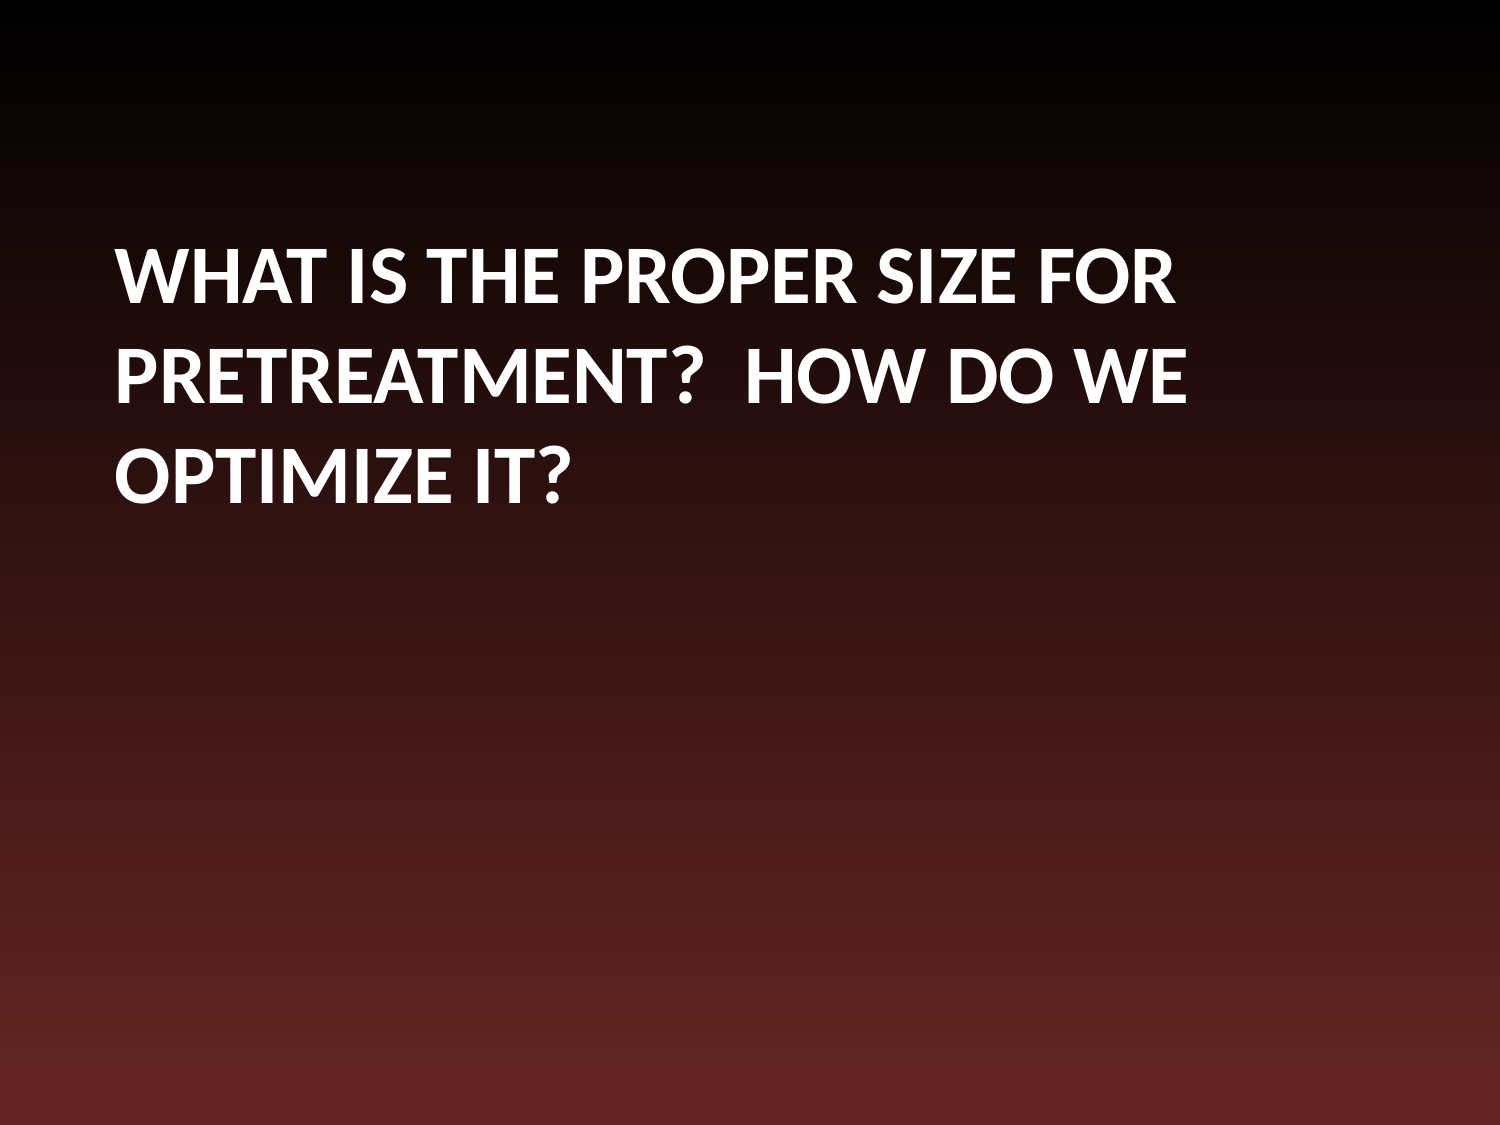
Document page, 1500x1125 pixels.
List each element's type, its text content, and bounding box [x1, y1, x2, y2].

title What is the proper size for pretreatment? How do we optimize it? [99, 212, 1375, 682]
